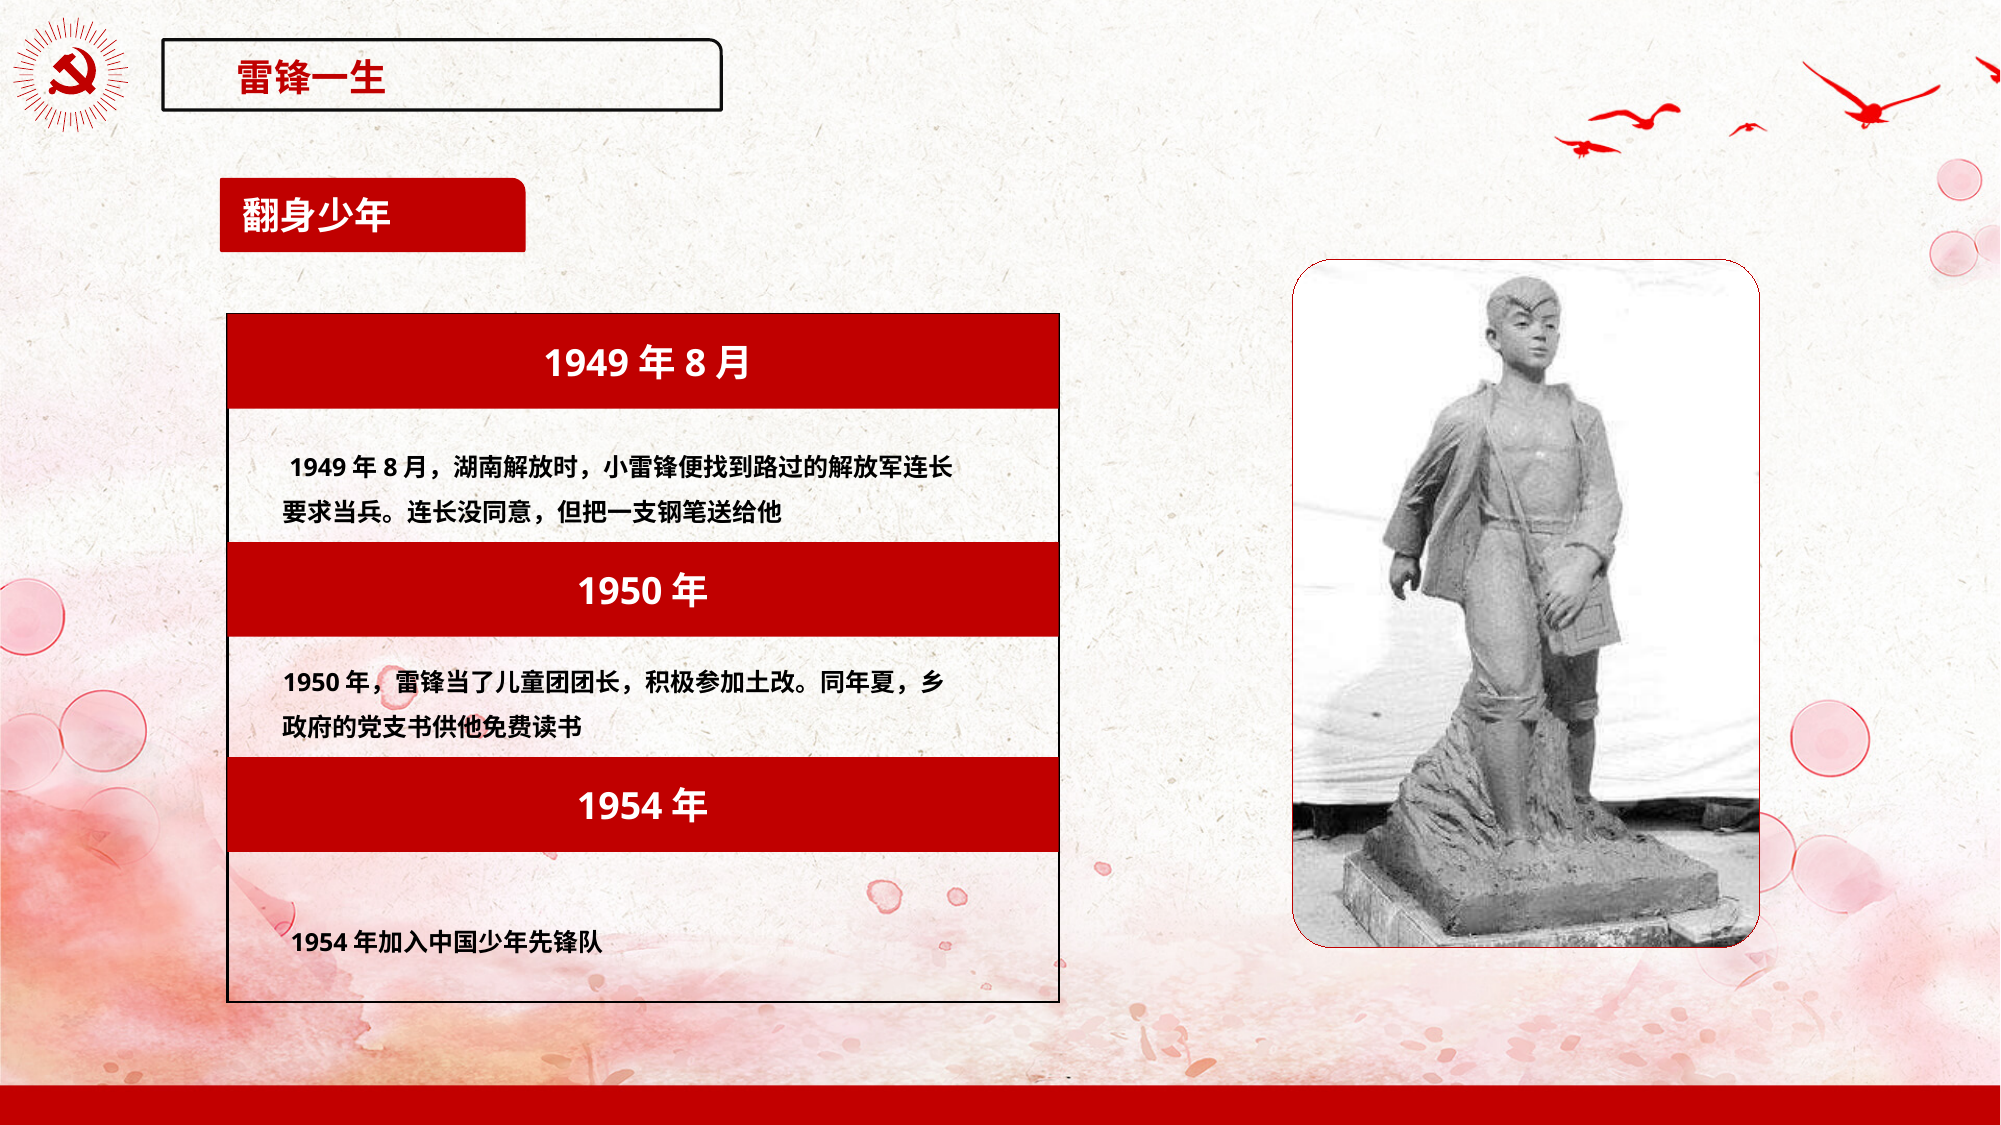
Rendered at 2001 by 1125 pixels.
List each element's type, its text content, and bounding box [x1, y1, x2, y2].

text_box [13, 17, 722, 133]
text_box 1950年 [226, 541, 1060, 638]
picture [0, 0, 2001, 1125]
text_box [226, 410, 1060, 541]
text_box 1949年8月，湖南解放时，小雷锋便找到路过的解放军连长要求当兵。连长没同意，但把一支钢笔送给他 [268, 429, 992, 535]
text_box 1949年8月 [226, 313, 1060, 410]
text_box 1954年加入中国少年先锋队 [275, 904, 619, 965]
text_box [226, 853, 1060, 1003]
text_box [221, 179, 524, 251]
text_box 1950年，雷锋当了儿童团团长，积极参加土改。同年夏，乡政府的党支书供他免费读书 [268, 643, 973, 749]
text_box 1954年 [226, 756, 1060, 853]
text_box [226, 638, 1060, 756]
